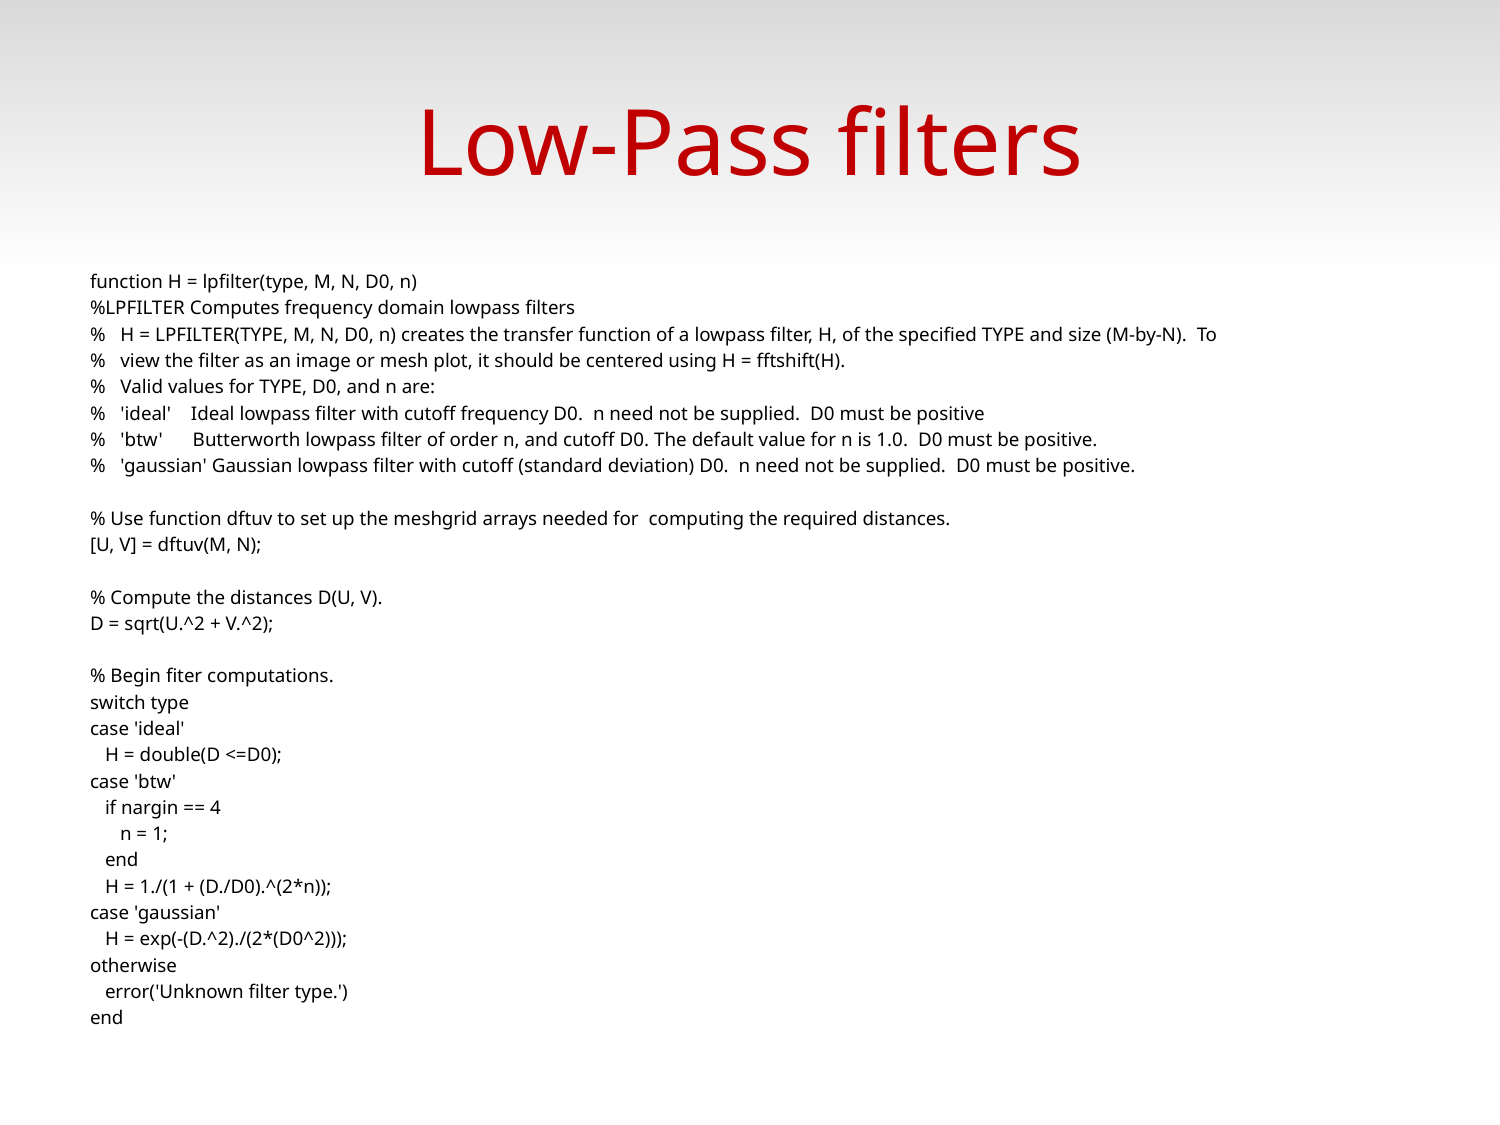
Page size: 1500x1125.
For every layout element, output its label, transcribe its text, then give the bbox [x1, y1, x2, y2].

list function H = lpfilter(type, M, N, D0, n) %LPFILTER Computes frequency domain lowpass filters % H = LPFILTER(TYPE, M, N, D0, n) creates the transfer function of a lowpass filter, H, of the specified TYPE and size (M-by-N). To % view the filter as an image or mesh plot, it should be centered using H = fftshift(H). % Valid values for TYPE, D0, and n are: % 'ideal' Ideal lowpass filter with cutoff frequency D0. n need not be supplied. D0 must be positive % 'btw' Butterworth lowpass filter of order n, and cutoff D0. The default value for n is 1.0. D0 must be positive. % 'gaussian' Gaussian lowpass filter with cutoff (standard deviation) D0. n need not be supplied. D0 must be positive. % Use function dftuv to set up the meshgrid arrays needed for computing the required distances. [U, V] = dftuv(M, N); % Compute the distances D(U, V). D = sqrt(U.^2 + V.^2); % Begin fiter computations. switch type case 'ideal' H = double(D <=D0); case 'btw' if nargin == 4 n = 1; end H = 1./(1 + (D./D0).^(2*n)); case 'gaussian' H = exp(-(D.^2)./(2*(D0^2))); otherwise error('Unknown filter type.') end [75, 262, 1425, 1005]
title Low-Pass filters [75, 45, 1425, 233]
